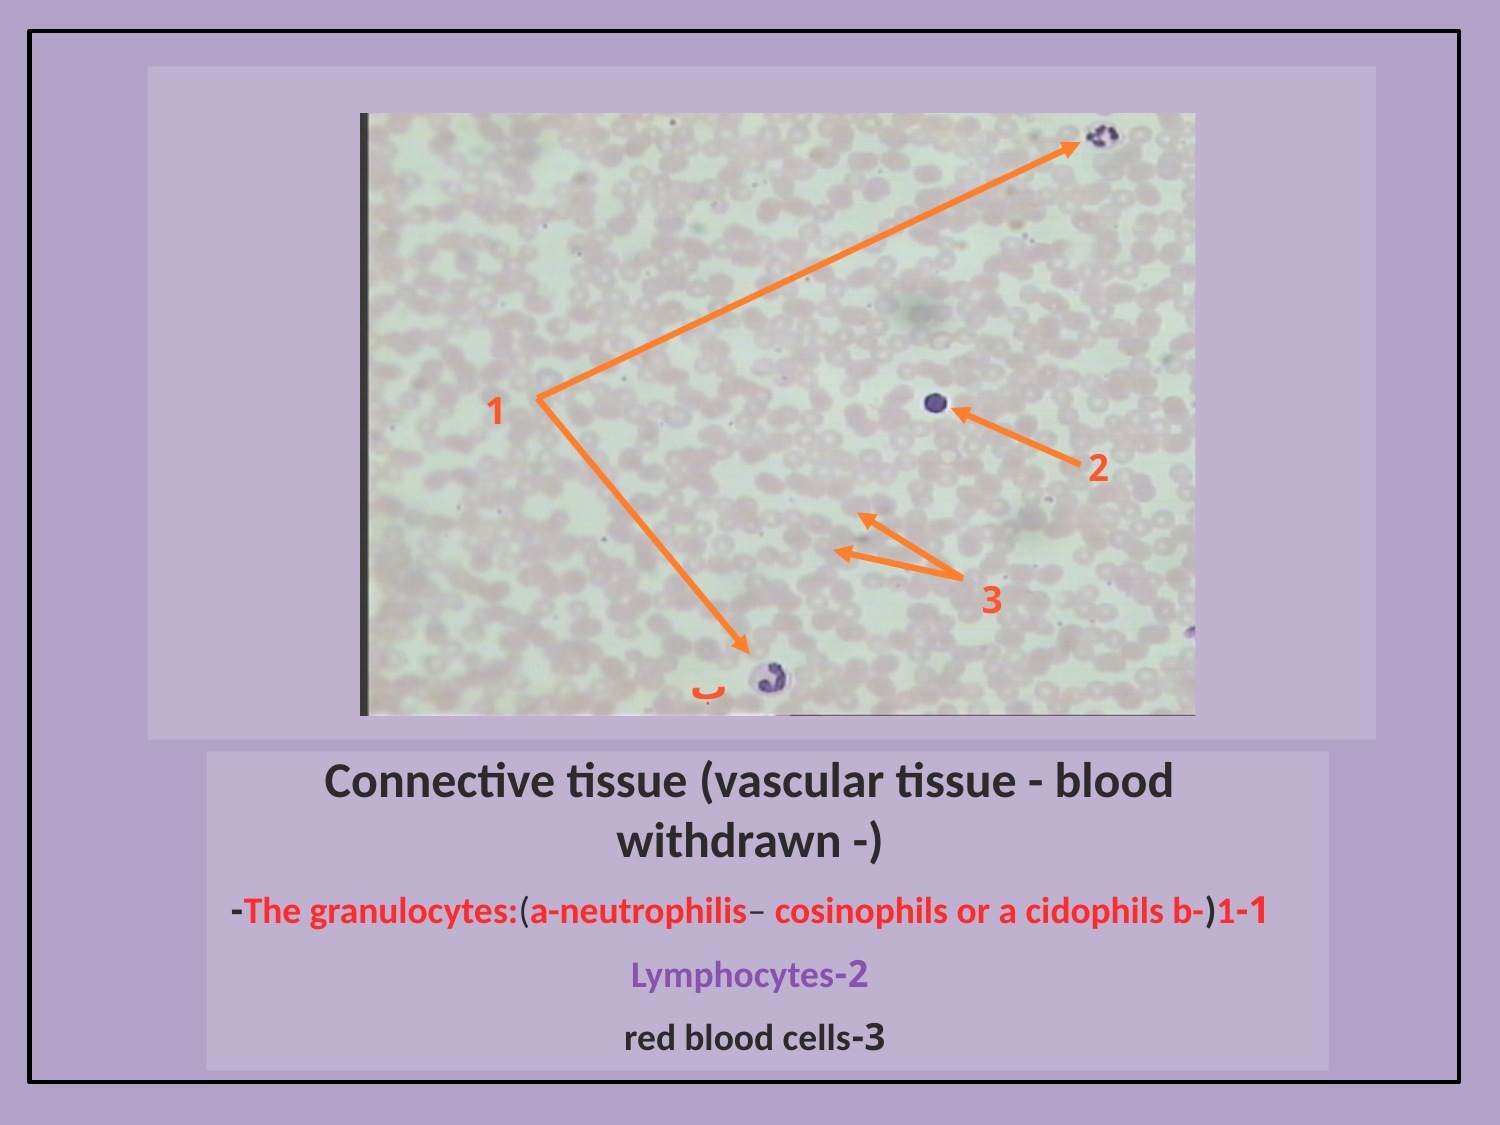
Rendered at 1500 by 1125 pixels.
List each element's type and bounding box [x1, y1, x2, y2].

text_box [27, 29, 1461, 1084]
text_box [359, 113, 1196, 717]
text_box [204, 749, 1331, 1072]
text_box [145, 64, 1378, 742]
